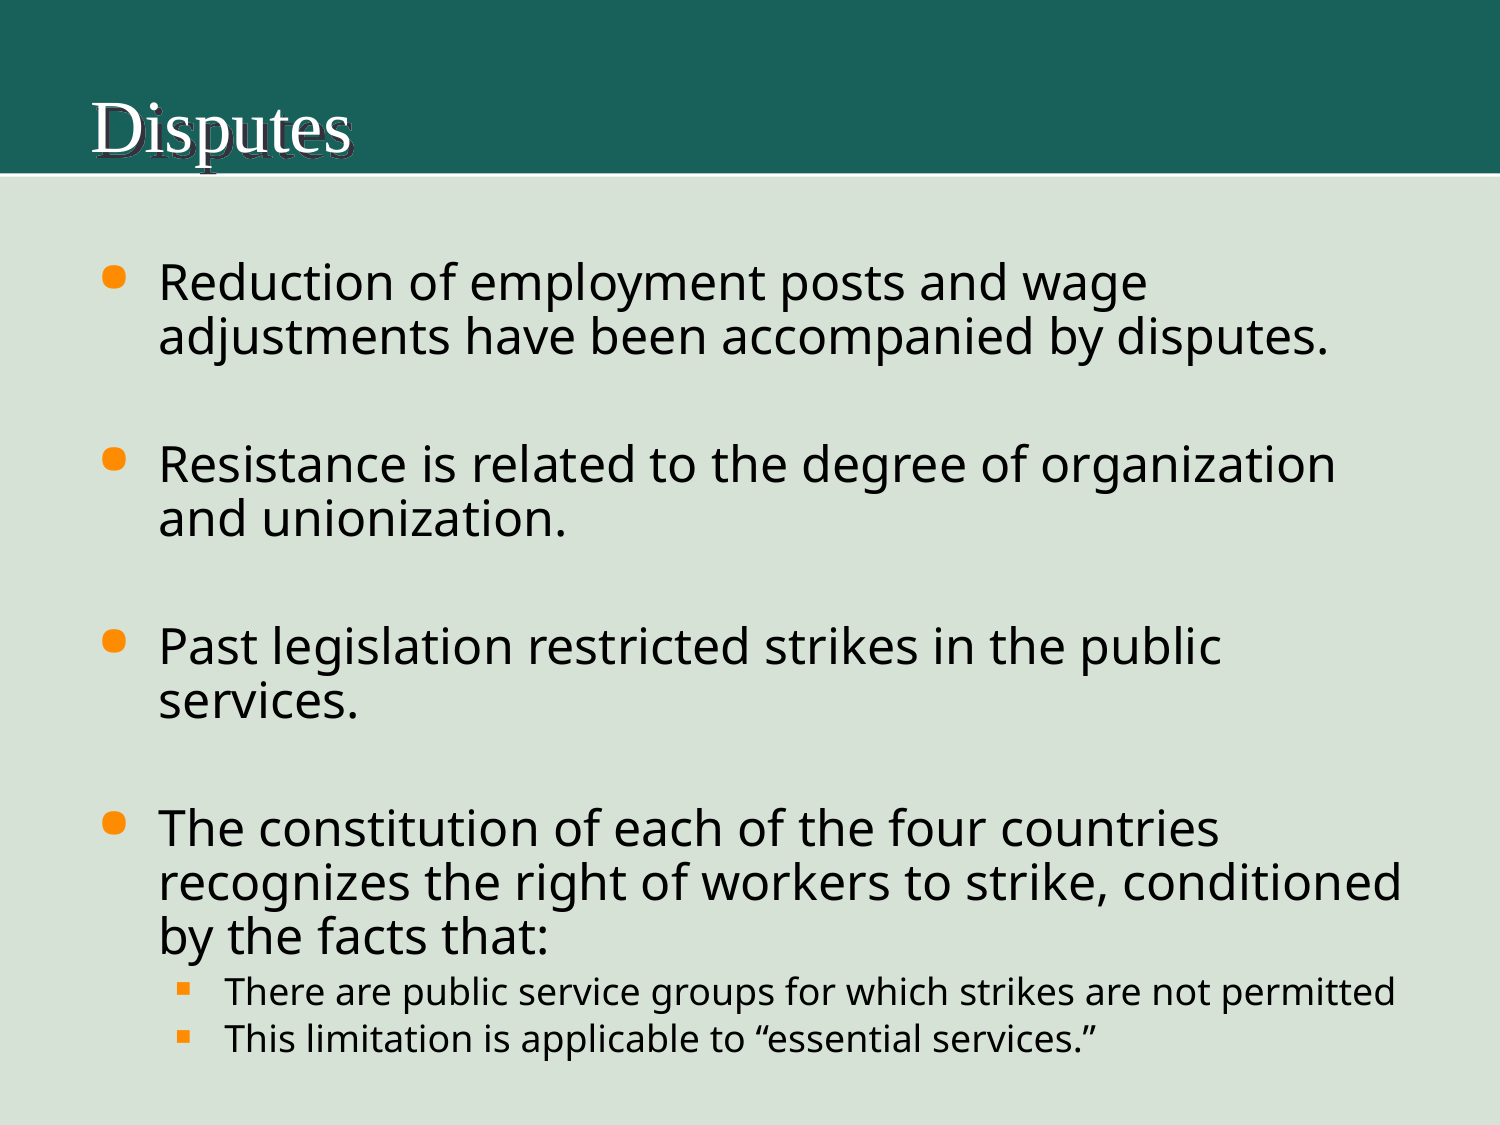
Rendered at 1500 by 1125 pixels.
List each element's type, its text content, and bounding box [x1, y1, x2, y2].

title Disputes [74, 0, 1438, 176]
list Reduction of employment posts and wage adjustments have been accompanied by disputes. Resistance is related to the degree of organization and unionization. Past legislation restricted strikes in the public services. The constitution of each of the four countries recognizes the right of workers to strike, conditioned by the facts that: There are public service groups for which strikes are not permitted This limitation is applicable to “essential services.” [87, 249, 1426, 976]
